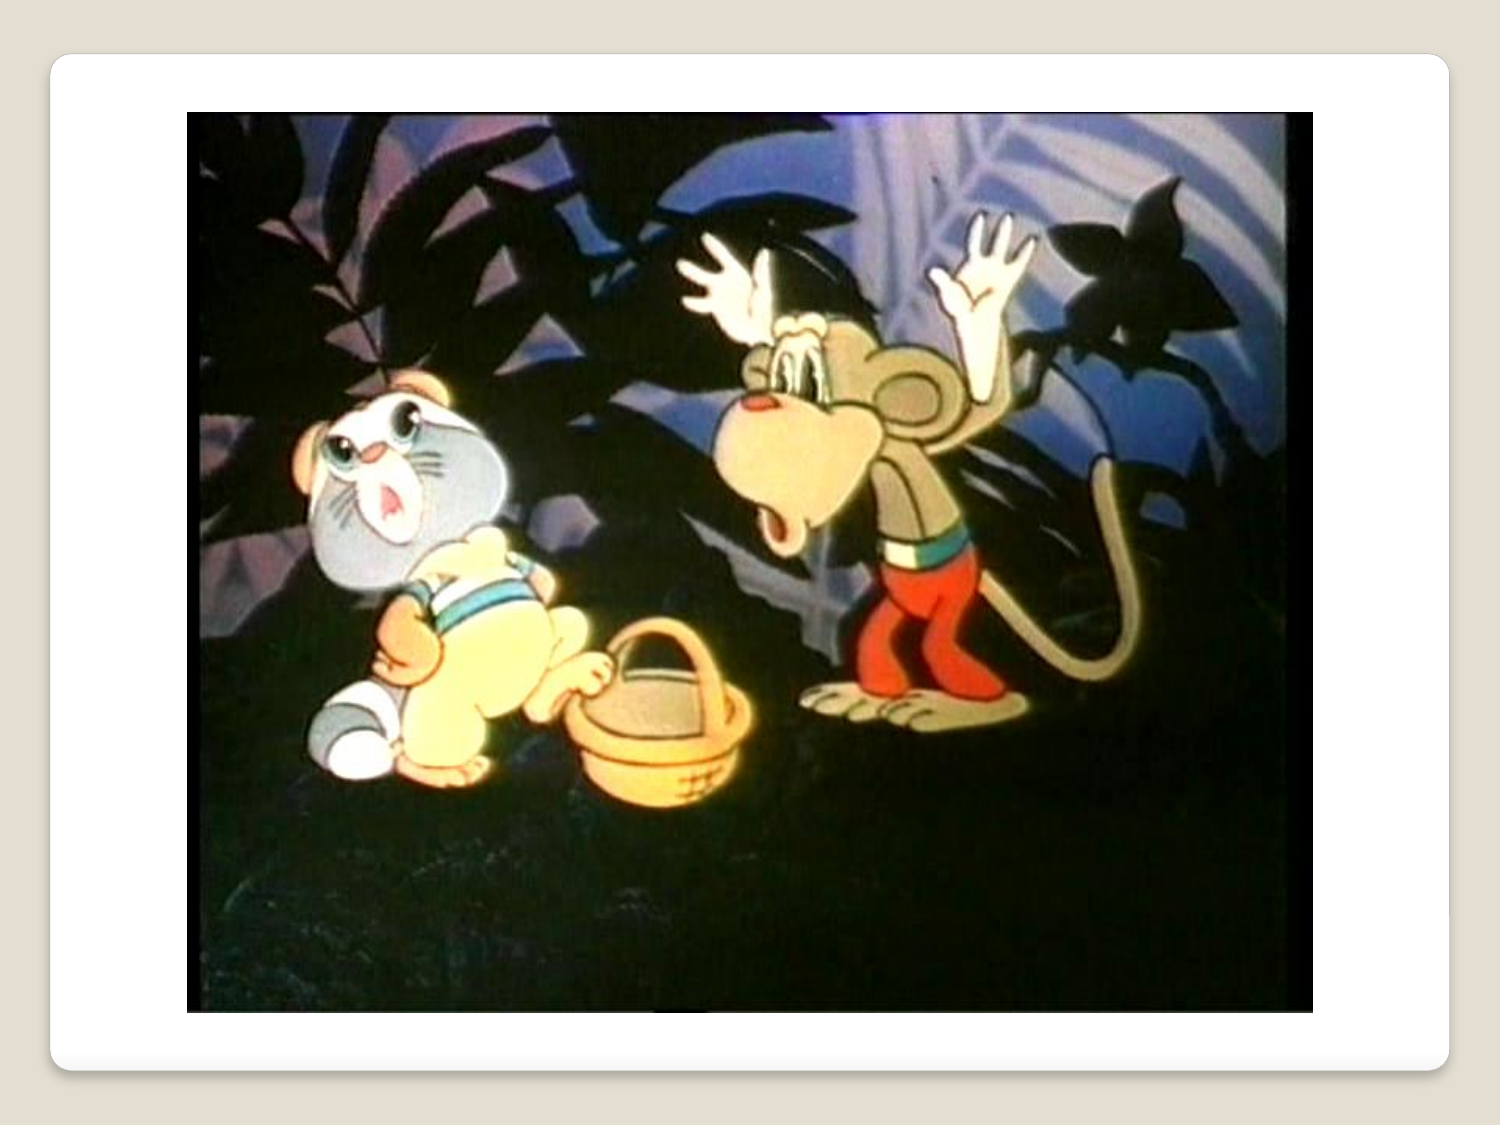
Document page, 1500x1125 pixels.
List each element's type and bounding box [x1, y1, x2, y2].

picture [187, 112, 1313, 1013]
